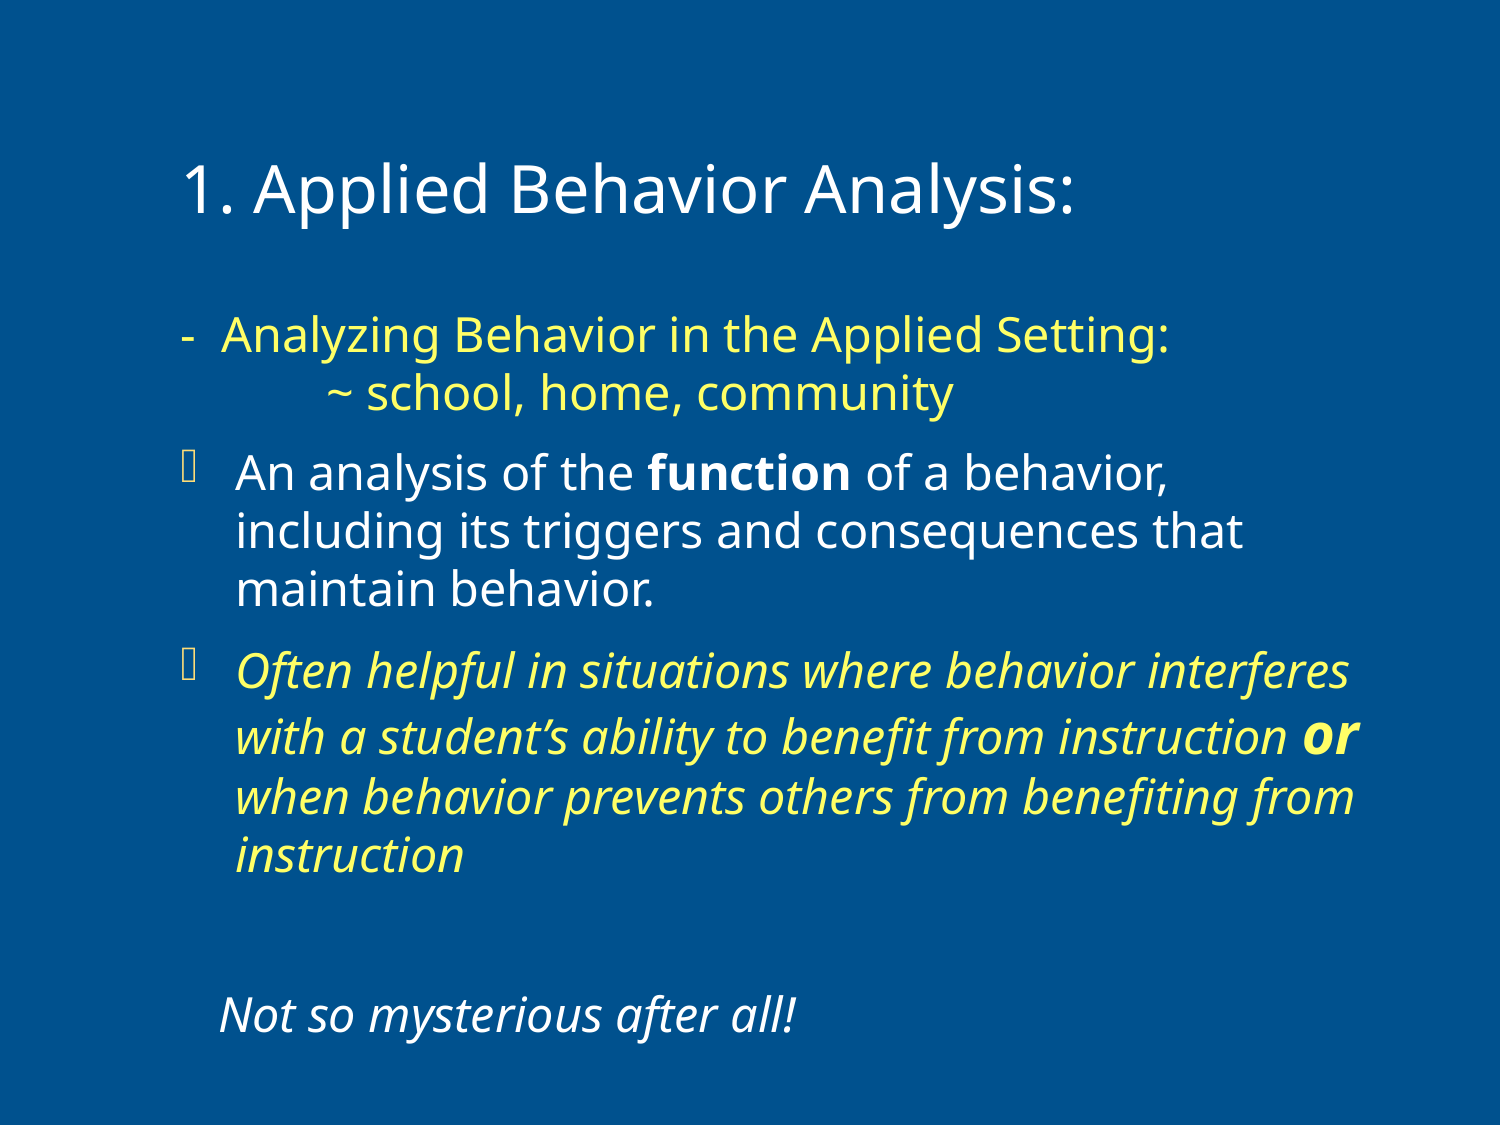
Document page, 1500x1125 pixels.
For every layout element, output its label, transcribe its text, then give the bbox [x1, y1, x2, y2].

list - Analyzing Behavior in the Applied Setting: ~ school, home, community An analysis of the function of a behavior, including its triggers and consequences that maintain behavior. Often helpful in situations where behavior interferes with a student’s ability to benefit from instruction or when behavior prevents others from benefiting from instruction Not so mysterious after all! [165, 296, 1388, 1050]
title 1. Applied Behavior Analysis: [165, 110, 1335, 263]
